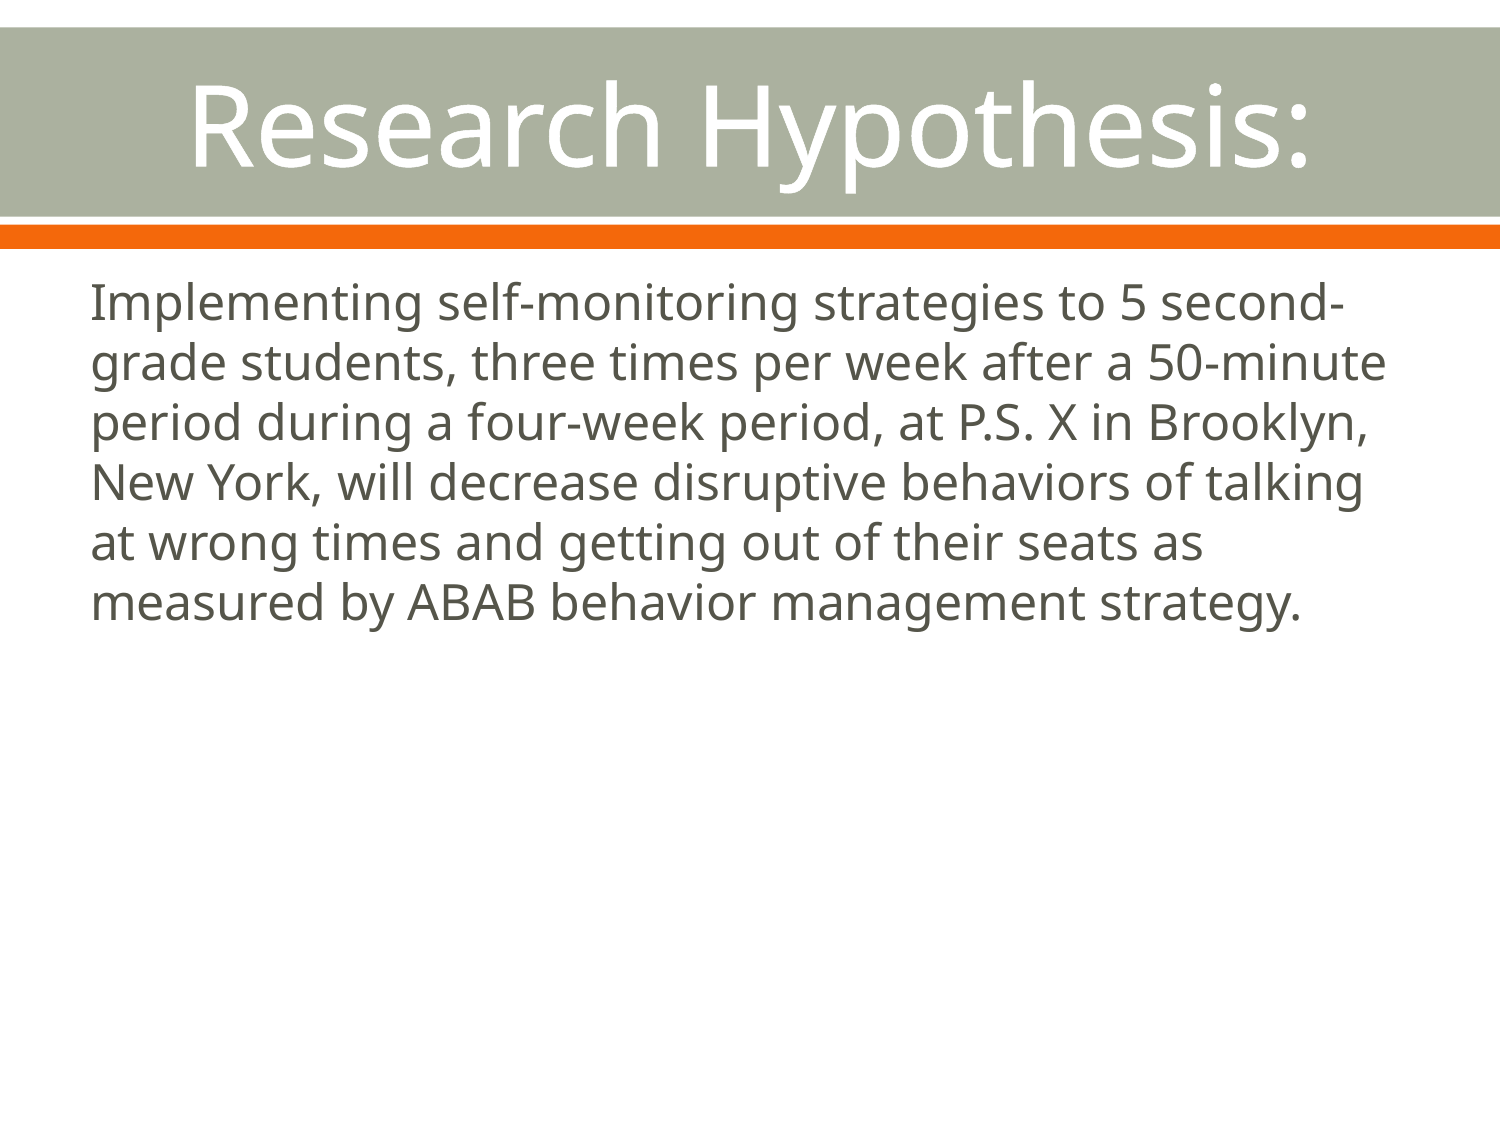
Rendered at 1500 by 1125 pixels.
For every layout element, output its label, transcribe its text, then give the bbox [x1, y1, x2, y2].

title Research Hypothesis: [75, 29, 1425, 213]
list Implementing self-monitoring strategies to 5 second-grade students, three times per week after a 50-minute period during a four-week period, at P.S. X in Brooklyn, New York, will decrease disruptive behaviors of talking at wrong times and getting out of their seats as measured by ABAB behavior management strategy. [75, 262, 1425, 1005]
